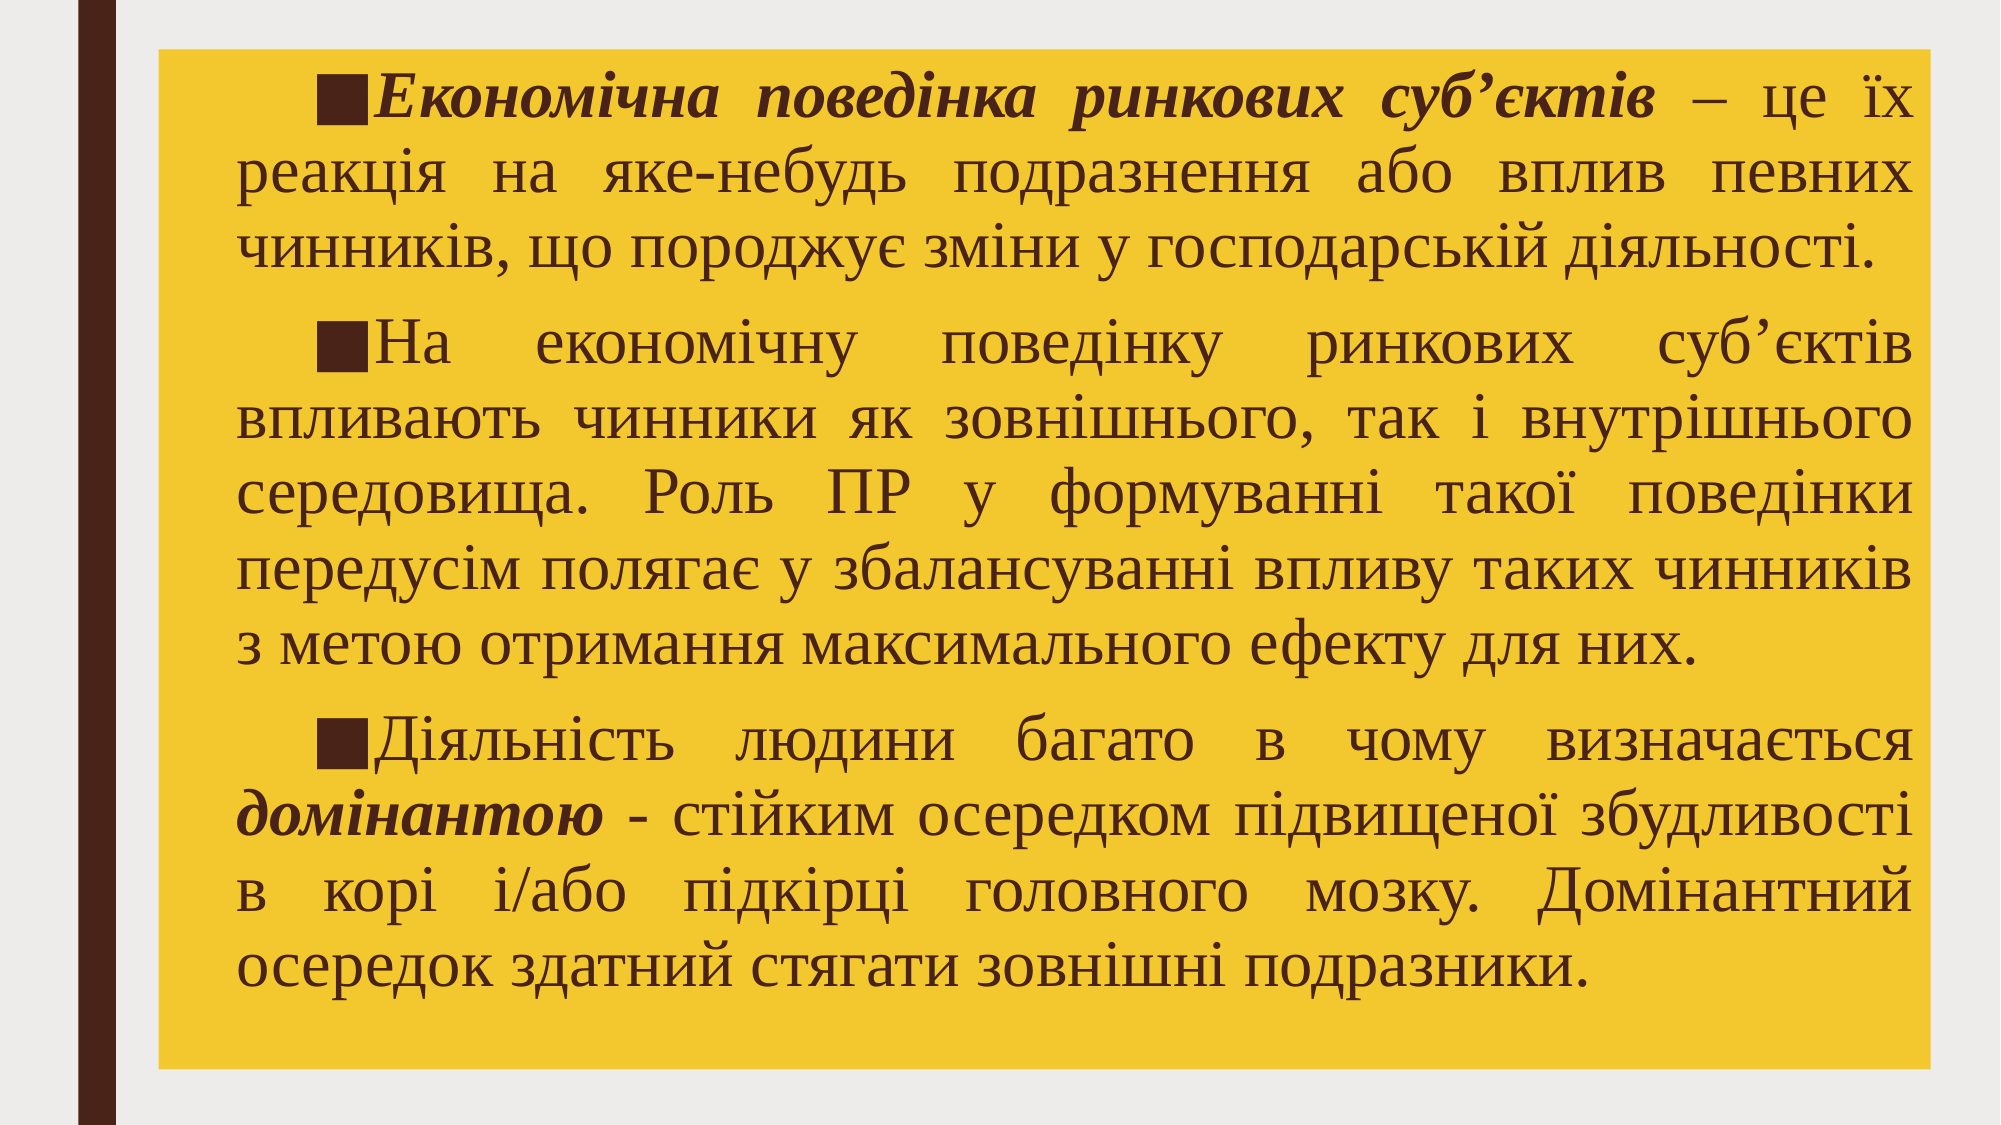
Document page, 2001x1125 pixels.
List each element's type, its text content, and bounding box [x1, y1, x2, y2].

list Економічна поведінка ринкових суб’єктів – це їх реакція на яке-небудь подразнення або вплив певних чинників, що породжує зміни у господарській діяльності. На економічну поведінку ринкових суб’єктів впливають чинники як зовнішнього, так і внутрішнього середовища. Роль ПР у формуванні такої поведінки передусім полягає у збалансуванні впливу таких чинників з метою отримання максимального ефекту для них. Діяльність людини багато в чому визначається домінантою - стійким осередком підвищеної збудливості в корі і/або підкірці головного мозку. Домінантний осередок здатний стягати зовнішні подразники. [158, 49, 1931, 1070]
